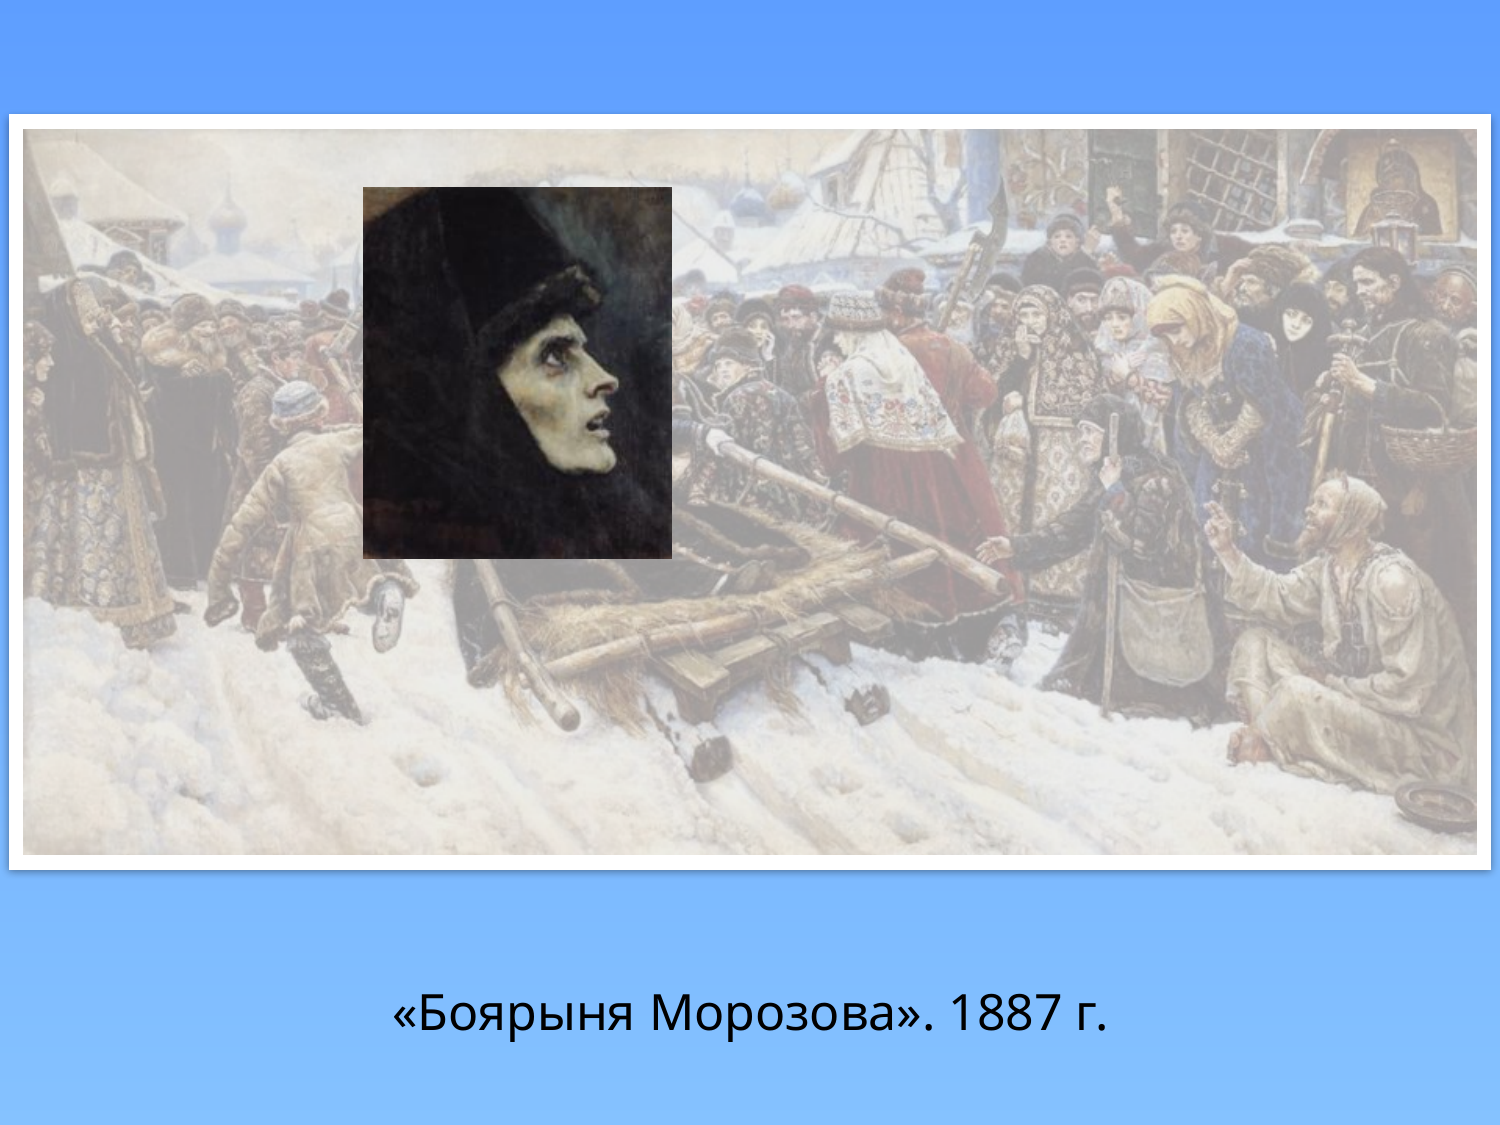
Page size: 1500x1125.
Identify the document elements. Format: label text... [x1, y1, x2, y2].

picture [23, 128, 1477, 856]
text_box «Боярыня Морозова». 1887 г. [81, 972, 1432, 1076]
